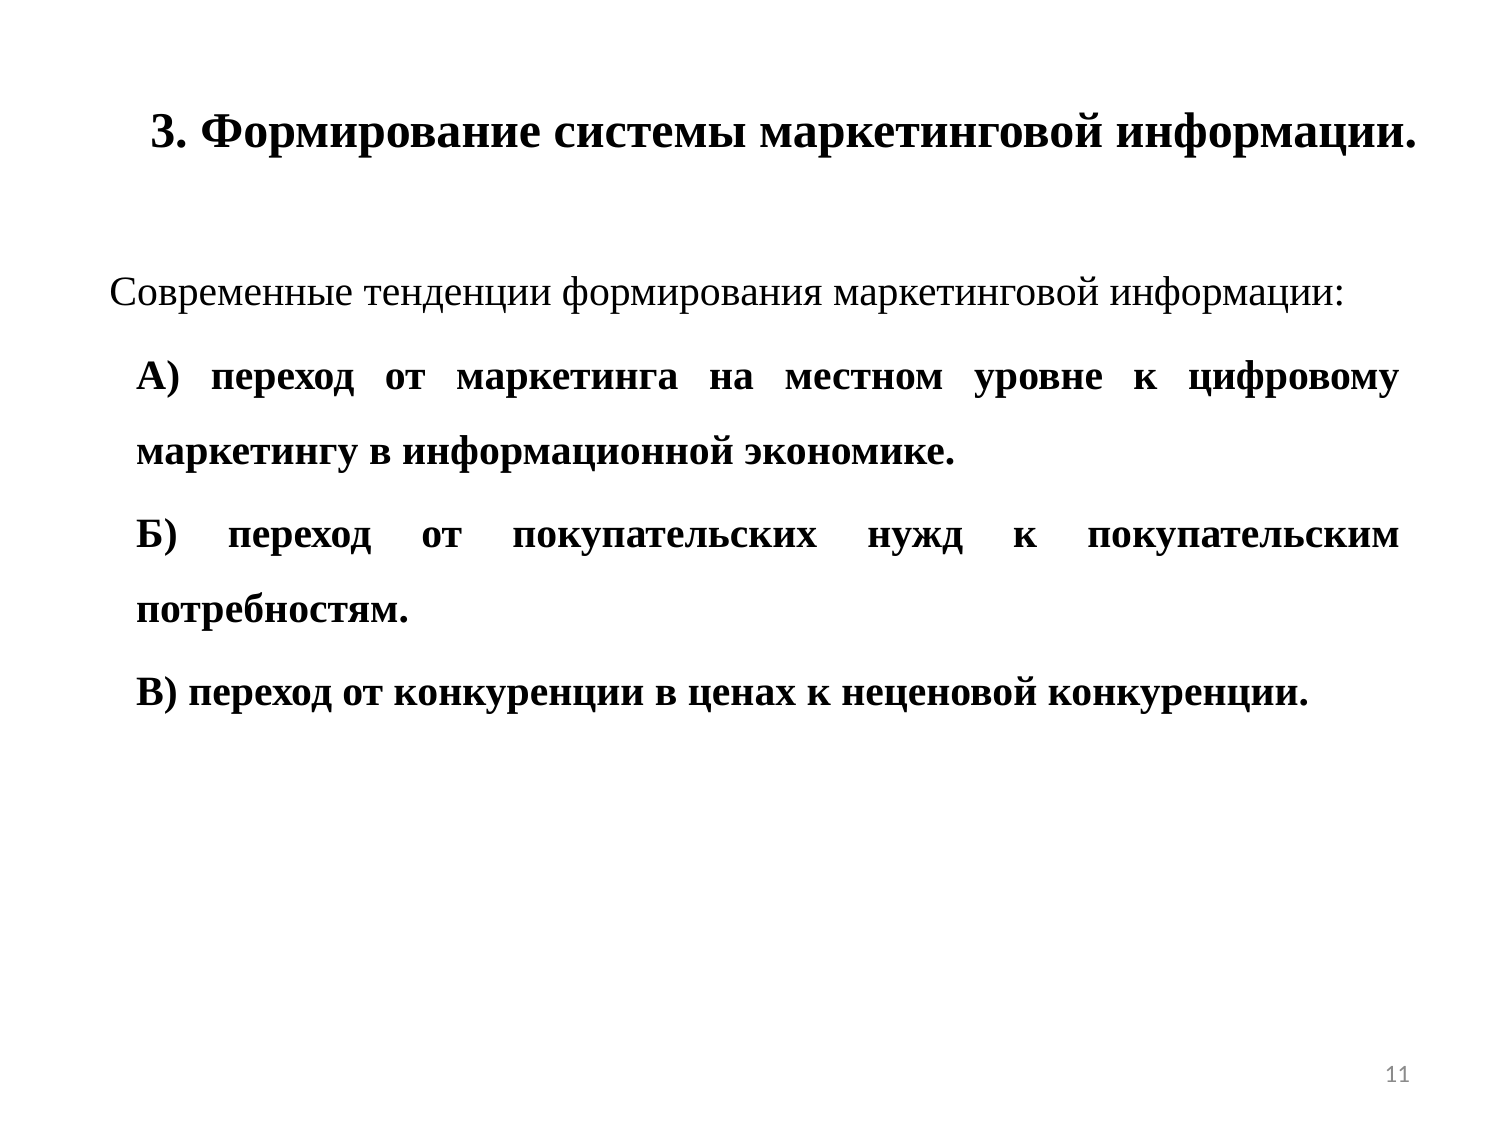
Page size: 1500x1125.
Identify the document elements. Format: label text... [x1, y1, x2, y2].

text_box 3. Формирование системы маркетинговой информации. [135, 89, 1435, 165]
slide_number 11 [1074, 1042, 1425, 1103]
list Современные тенденции формирования маркетинговой информации: А) переход от маркетинга на местном уровне к цифровому маркетингу в информационной экономике. Б) переход от покупательских нужд к покупательским потребностям. В) переход от конкуренции в ценах к неценовой конкуренции. [64, 231, 1415, 1047]
